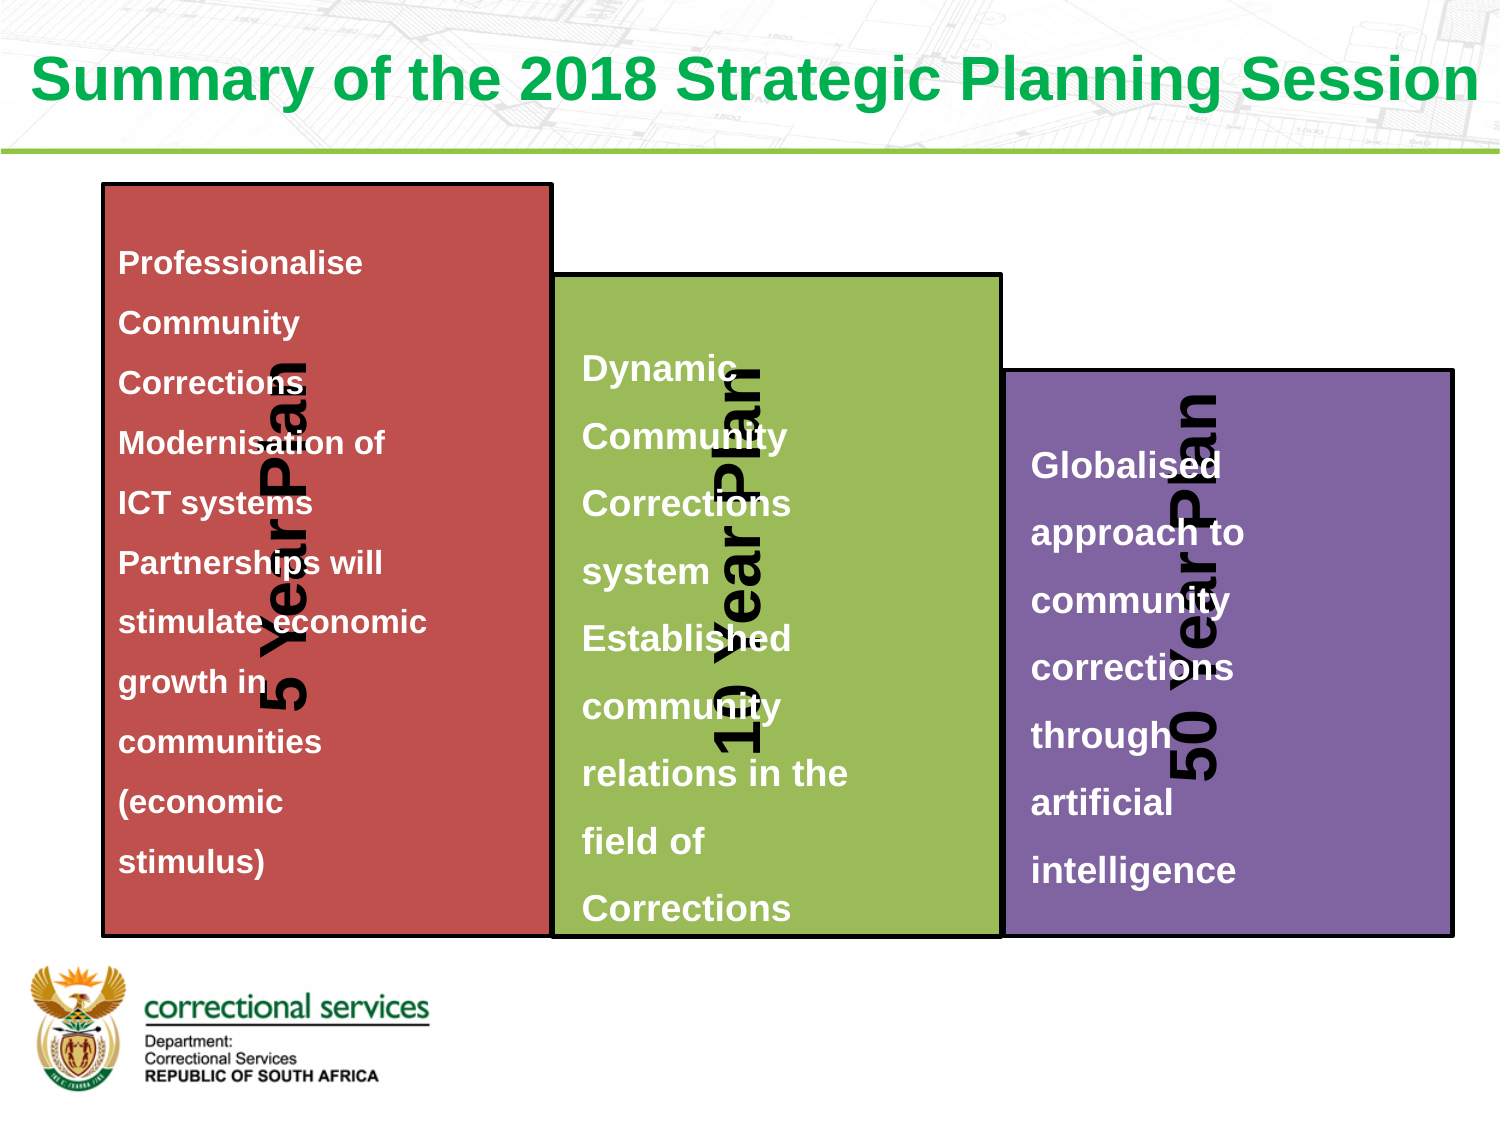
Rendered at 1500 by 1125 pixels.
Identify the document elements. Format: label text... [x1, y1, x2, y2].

picture [0, 0, 1500, 154]
picture [0, 936, 481, 1125]
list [15, 180, 1500, 937]
text_box Summary of the 2018 Strategic Planning Session [16, 30, 1500, 121]
